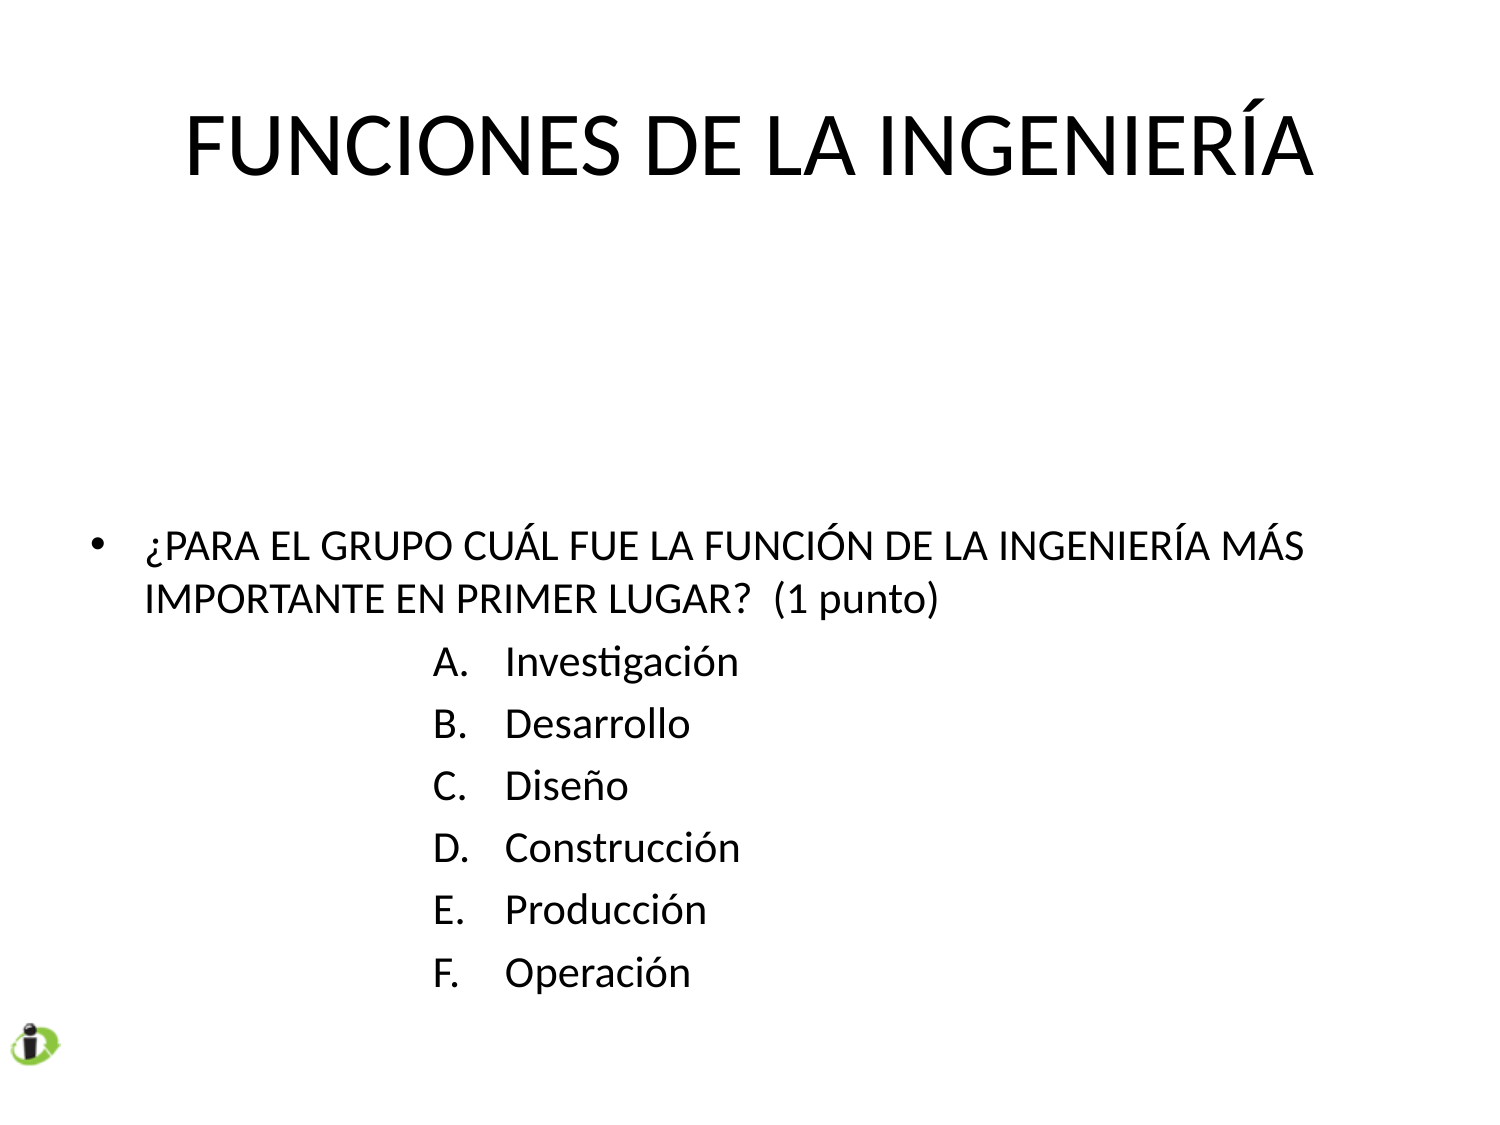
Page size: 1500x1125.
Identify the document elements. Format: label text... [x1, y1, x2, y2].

picture [10, 1020, 61, 1072]
title FUNCIONES DE LA INGENIERÍA [75, 45, 1425, 233]
list ¿PARA EL GRUPO CUÁL FUE LA FUNCIÓN DE LA INGENIERÍA MÁS IMPORTANTE EN PRIMER LUGAR? (1 punto) Investigación Desarrollo Diseño Construcción Producción Operación [75, 262, 1425, 1005]
